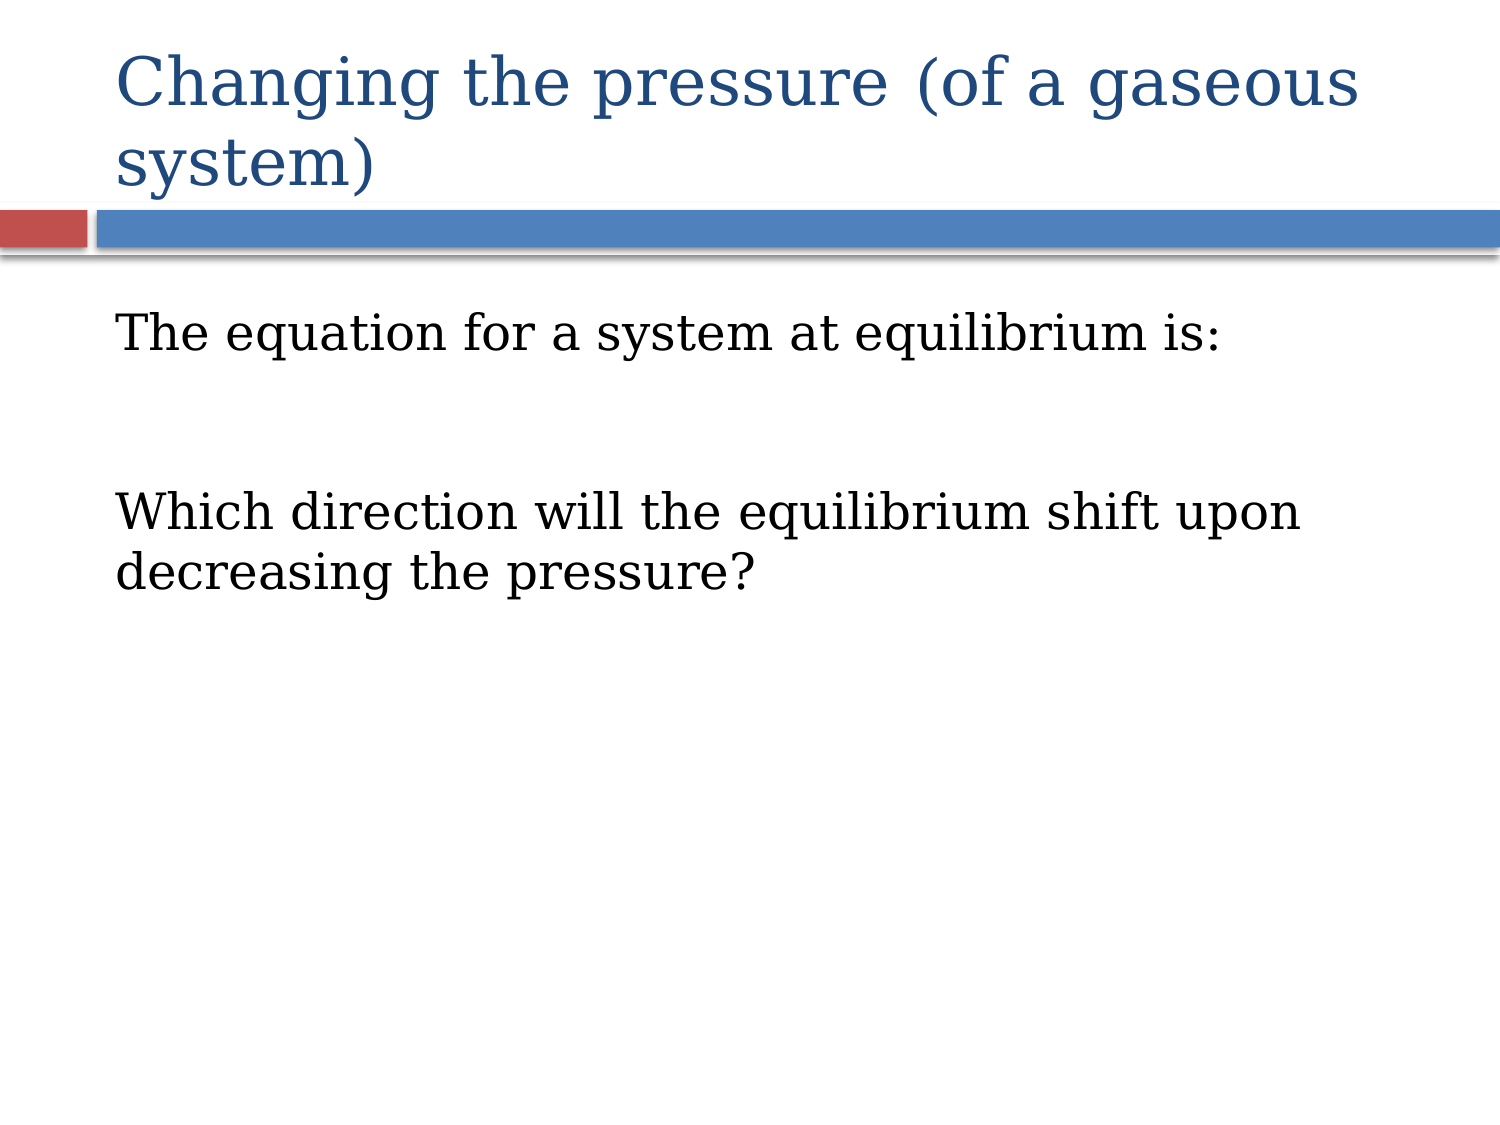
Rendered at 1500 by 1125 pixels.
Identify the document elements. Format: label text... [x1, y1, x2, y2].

title Changing the pressure (of a gaseous system) [100, 37, 1438, 200]
